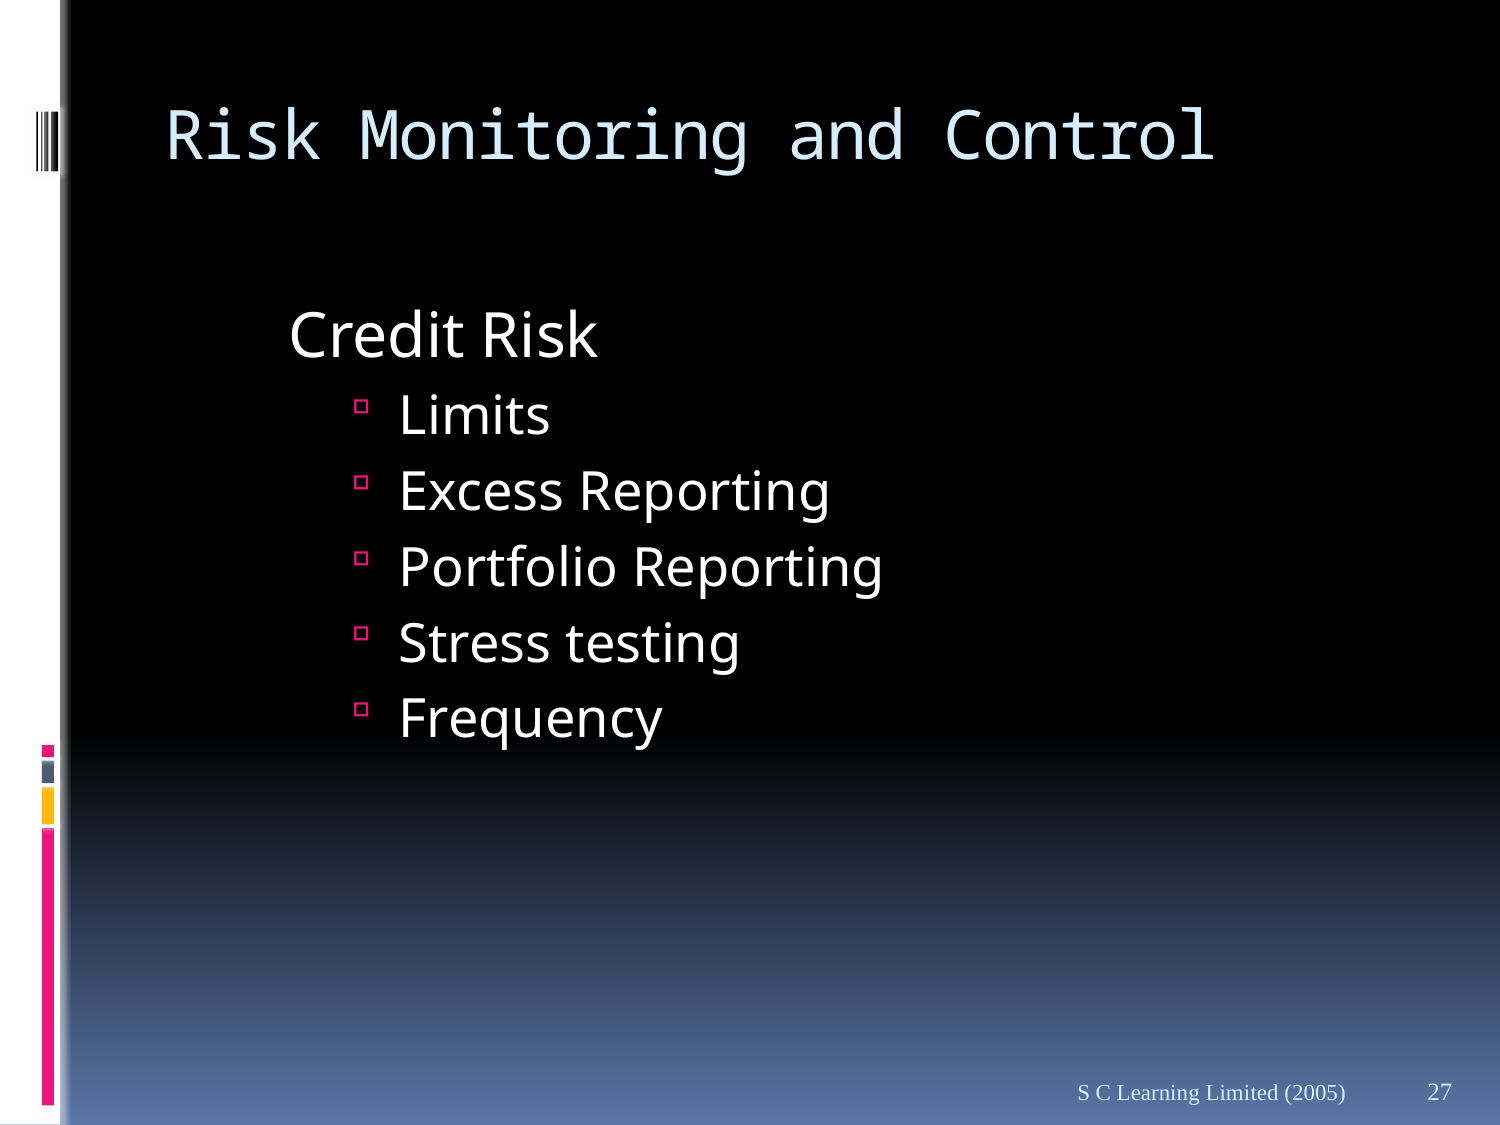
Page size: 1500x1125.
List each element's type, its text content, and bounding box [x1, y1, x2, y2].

list Credit Risk Limits Excess Reporting Portfolio Reporting Stress testing Frequency [262, 287, 1300, 994]
title Risk Monitoring and Control [150, 83, 1425, 234]
slide_number S C Learning Limited (2005) [1062, 1052, 1412, 1113]
slide_number 27 [1412, 1052, 1488, 1113]
